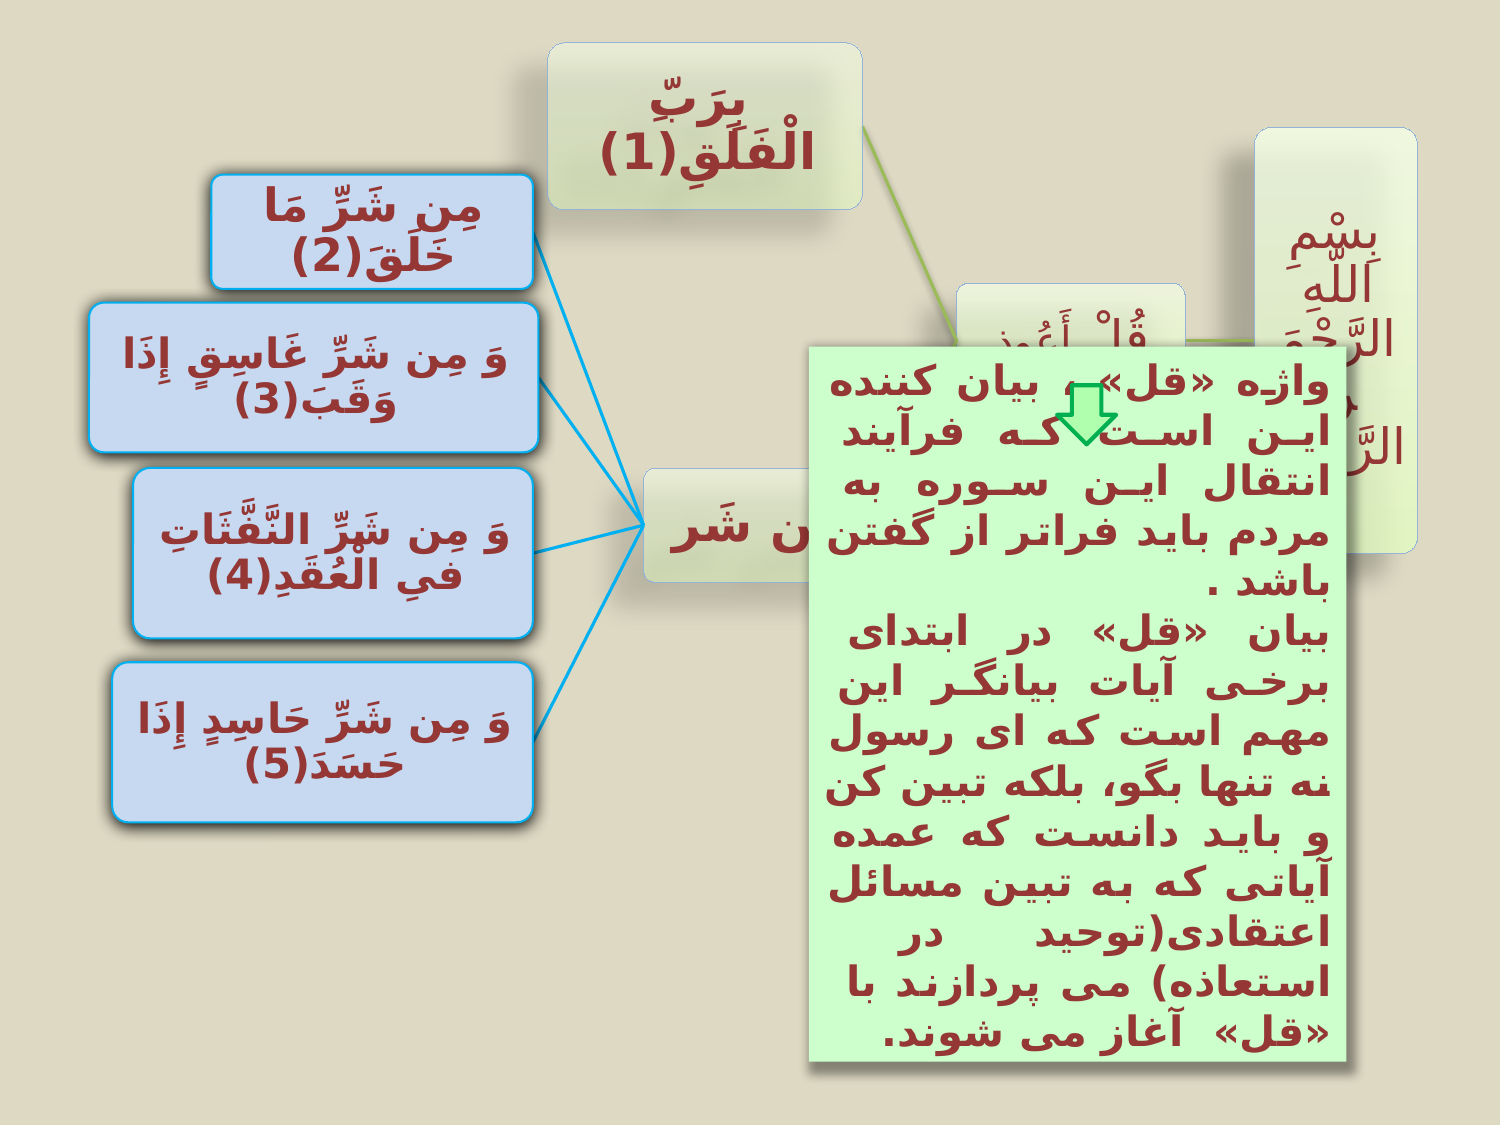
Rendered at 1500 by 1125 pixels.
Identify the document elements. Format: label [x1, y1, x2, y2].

text_box [88, 42, 1436, 823]
text_box [808, 385, 1347, 940]
